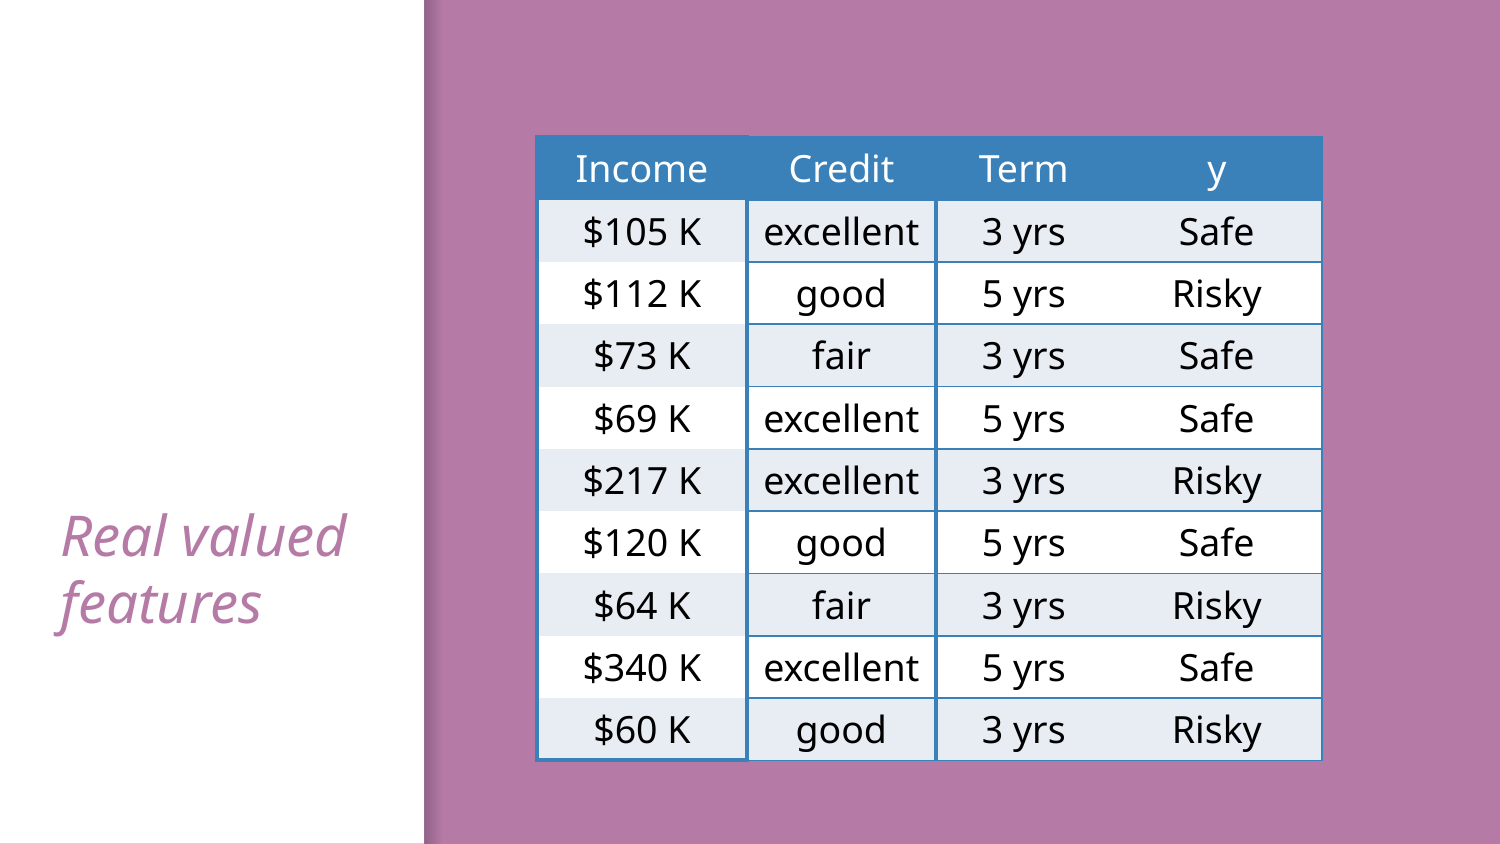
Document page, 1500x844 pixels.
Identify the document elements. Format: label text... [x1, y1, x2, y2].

table_header Term [938, 138, 1112, 199]
table_cell $217 K [539, 449, 745, 511]
table_cell excellent [749, 637, 934, 697]
table_cell 5 yrs [938, 512, 1112, 573]
table_cell $340 K [539, 636, 745, 698]
table_header Income [539, 139, 745, 200]
title Real valued features [45, 46, 378, 650]
table_cell $60 K [539, 698, 745, 758]
table_cell $73 K [539, 324, 745, 387]
table_cell $105 K [539, 200, 745, 262]
table_cell 5 yrs [938, 263, 1112, 323]
table_cell fair [749, 574, 934, 635]
table_cell Risky [1112, 450, 1321, 510]
table_cell 5 yrs [938, 387, 1112, 448]
table_cell Risky [1112, 574, 1321, 635]
table_cell Safe [1112, 512, 1321, 573]
table_header Credit [749, 138, 934, 199]
table_header y [1112, 138, 1321, 199]
table_cell Safe [1112, 637, 1321, 697]
table_cell good [749, 512, 934, 573]
table_cell excellent [749, 387, 934, 448]
table_cell 5 yrs [938, 637, 1112, 697]
table_cell Safe [1112, 387, 1321, 448]
table_cell $112 K [539, 262, 745, 324]
table_cell excellent [749, 450, 934, 510]
table_cell $69 K [539, 387, 745, 449]
table_cell Risky [1112, 263, 1321, 323]
table_cell 3 yrs [938, 325, 1112, 386]
table_cell $120 K [539, 511, 745, 573]
table_cell fair [749, 325, 934, 386]
table_cell 3 yrs [938, 699, 1112, 760]
table_cell Safe [1112, 325, 1321, 386]
table_cell Safe [1112, 201, 1321, 261]
table_cell Risky [1112, 699, 1321, 760]
table_cell $64 K [539, 573, 745, 636]
table_cell 3 yrs [938, 574, 1112, 635]
table_cell 3 yrs [938, 450, 1112, 510]
table_cell 3 yrs [938, 201, 1112, 261]
table_cell good [749, 699, 934, 760]
table_cell excellent [749, 201, 934, 261]
table_cell good [749, 263, 934, 323]
